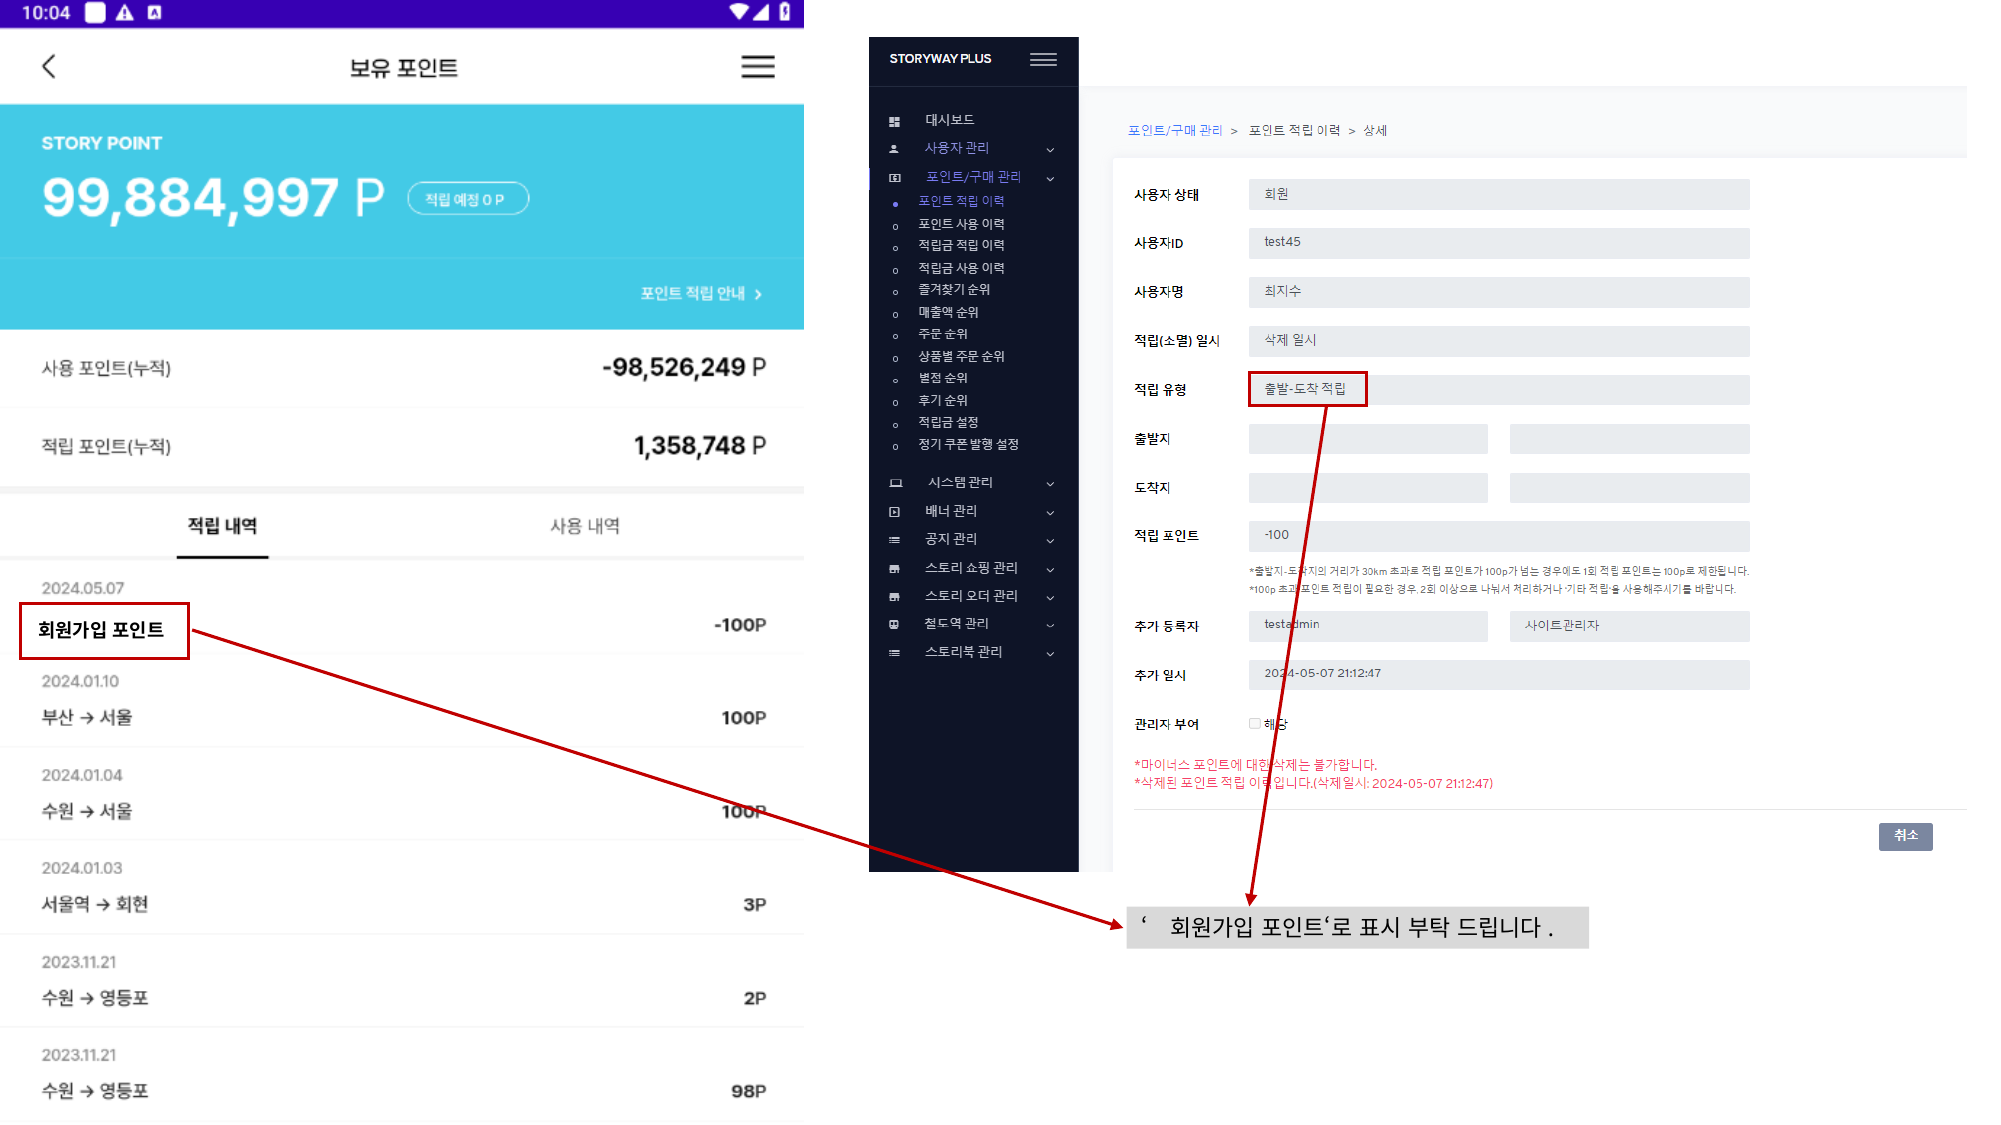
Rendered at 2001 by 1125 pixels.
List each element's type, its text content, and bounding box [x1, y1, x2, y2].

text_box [191, 629, 1124, 929]
text_box ‘회원가입 포인트‘로 표시 부탁 드립니다. [1126, 906, 1590, 949]
picture [869, 37, 1967, 873]
picture [0, 0, 804, 1125]
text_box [1248, 405, 1328, 907]
